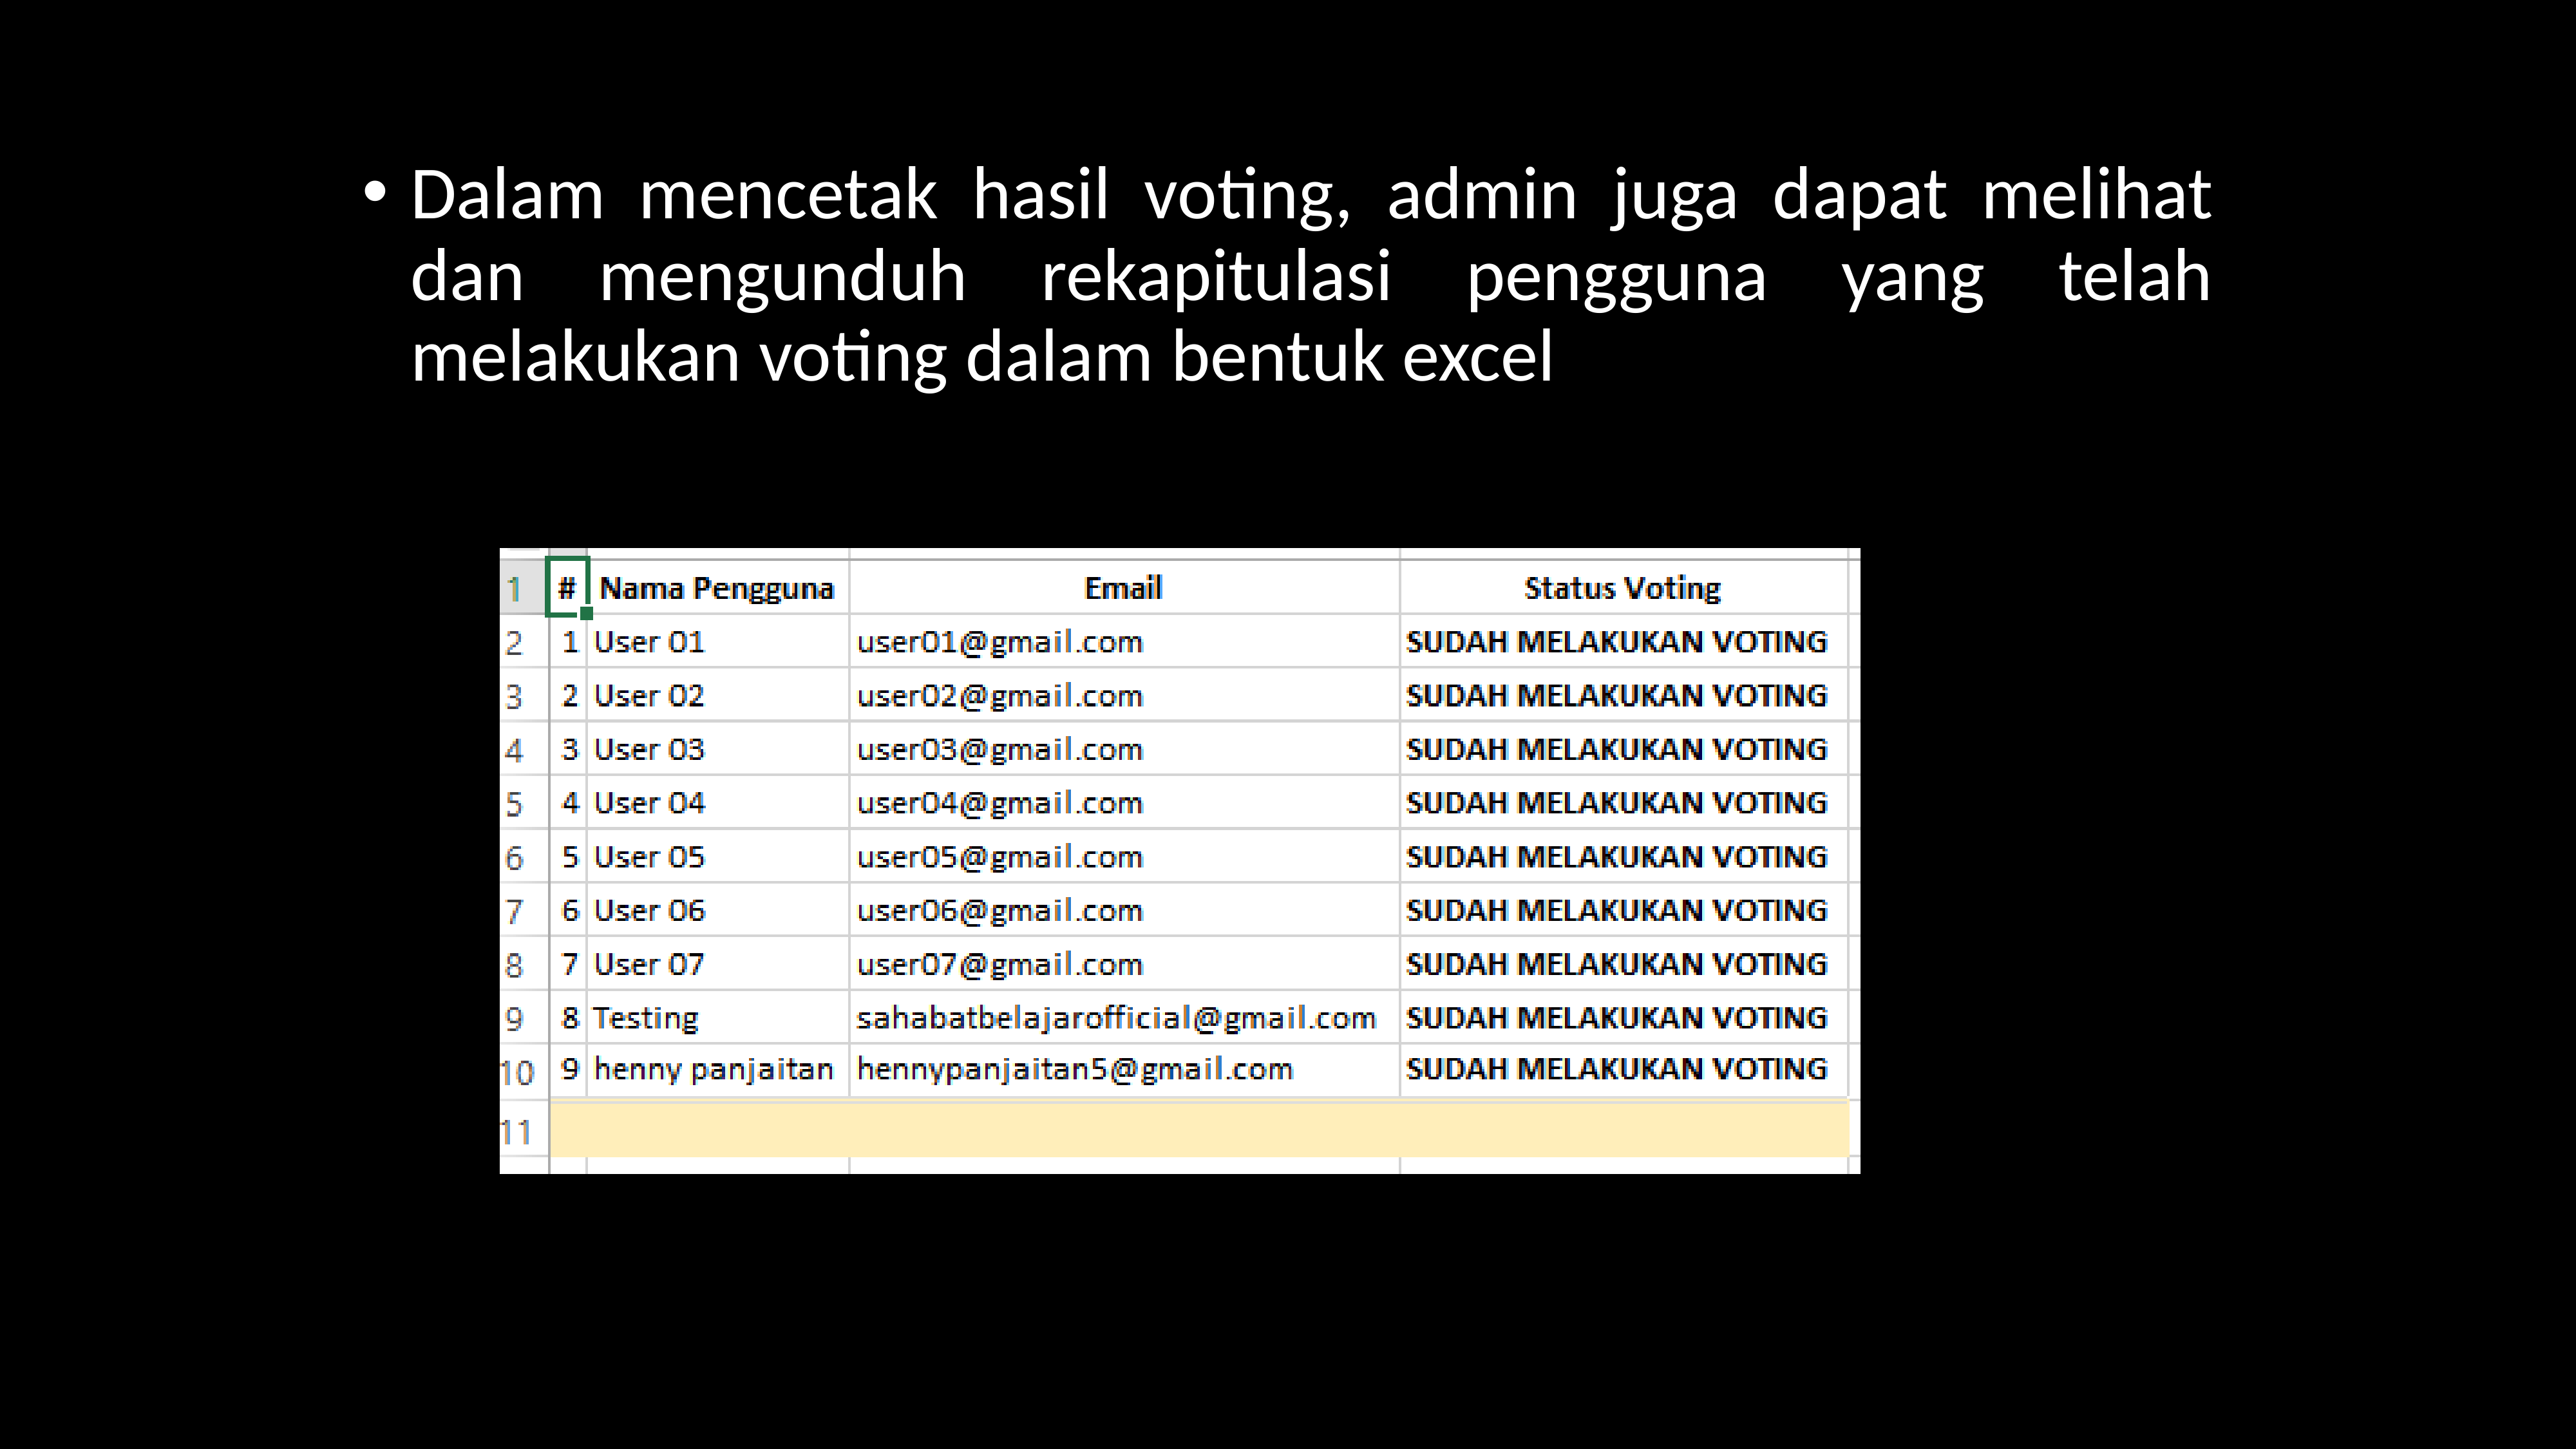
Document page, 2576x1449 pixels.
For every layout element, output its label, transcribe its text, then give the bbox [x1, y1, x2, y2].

list Dalam mencetak hasil voting, admin juga dapat melihat dan mengunduh rekapitulasi pengguna yang telah melakukan voting dalam bentuk excel [352, 149, 2224, 1361]
picture [500, 548, 1861, 1174]
